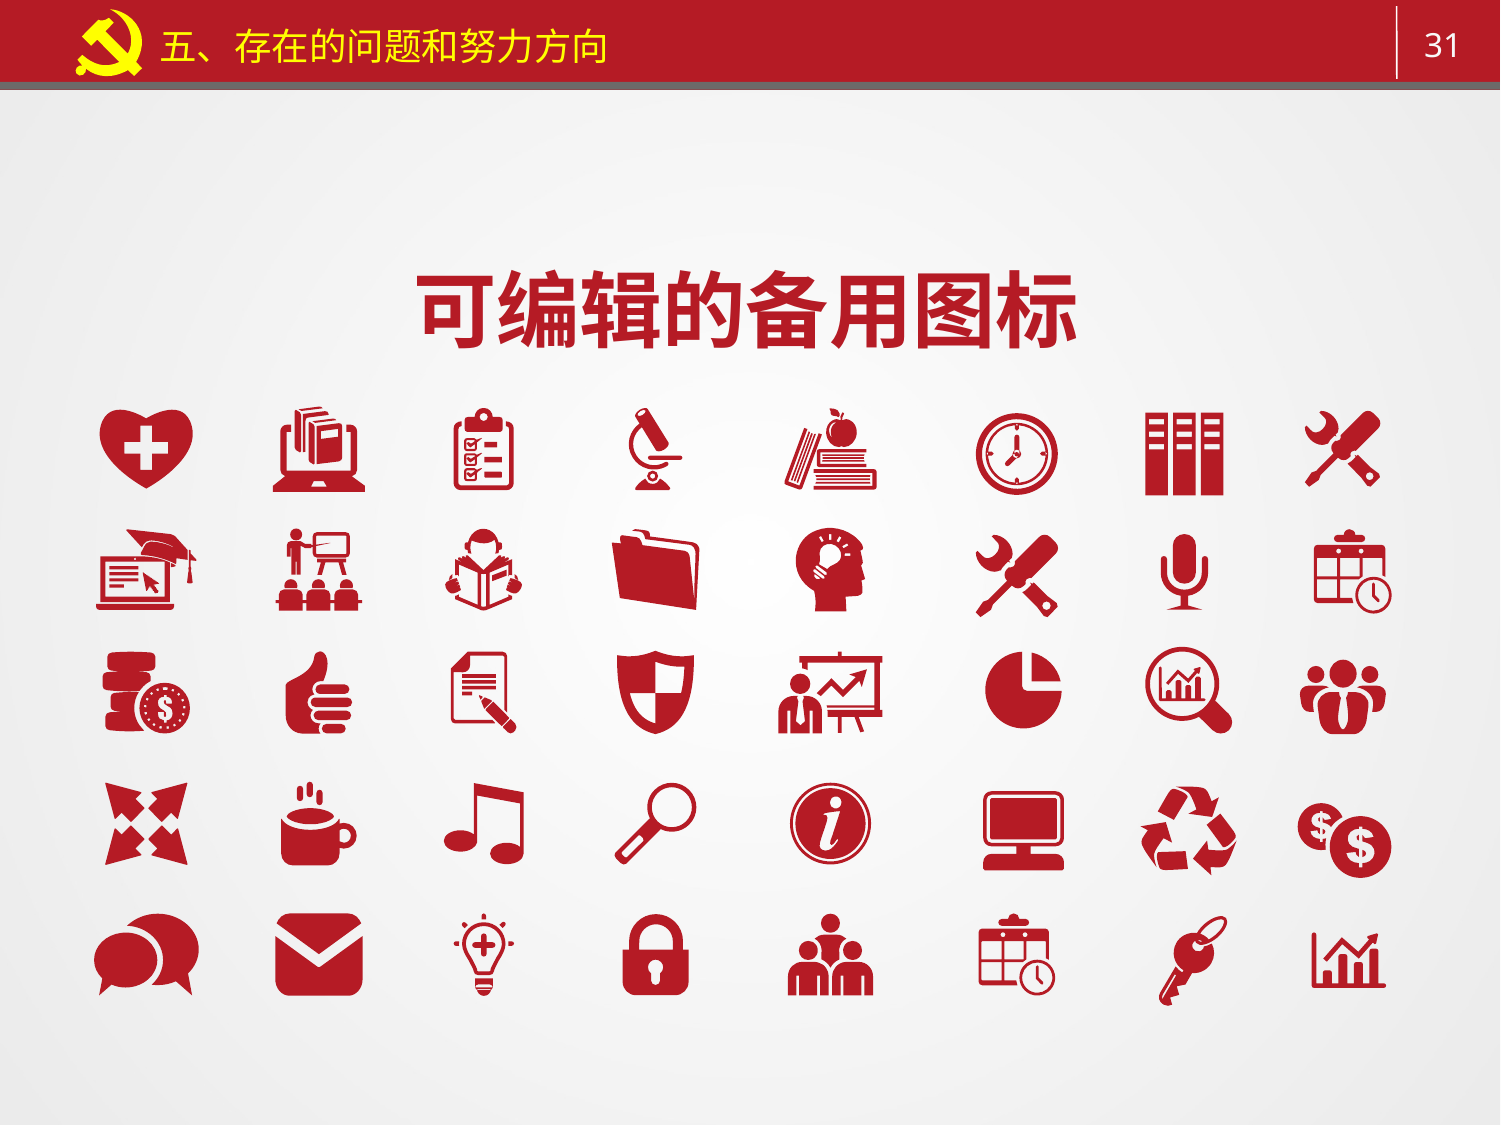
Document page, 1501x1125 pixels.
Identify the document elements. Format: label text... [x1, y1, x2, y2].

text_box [1140, 786, 1237, 876]
text_box [1317, 692, 1369, 735]
text_box [622, 914, 689, 996]
text_box [1329, 659, 1357, 688]
text_box [455, 555, 513, 611]
text_box [148, 782, 188, 822]
text_box [276, 913, 362, 955]
text_box [1160, 556, 1209, 610]
text_box [1173, 412, 1196, 496]
text_box [1313, 544, 1386, 604]
text_box [450, 651, 517, 734]
text_box [1200, 412, 1224, 496]
text_box [316, 789, 323, 806]
text_box [614, 782, 697, 865]
text_box [1307, 665, 1325, 684]
text_box [285, 651, 328, 734]
text_box [975, 534, 1059, 618]
text_box [275, 936, 363, 996]
text_box [453, 421, 514, 491]
text_box [105, 825, 145, 865]
text_box [1297, 803, 1343, 851]
text_box [1172, 534, 1196, 584]
text_box [628, 408, 671, 491]
text_box [275, 579, 363, 611]
text_box [813, 469, 877, 490]
text_box [611, 529, 700, 610]
text_box [272, 424, 365, 492]
text_box [983, 791, 1064, 871]
text_box [1145, 412, 1168, 496]
text_box [1333, 529, 1366, 543]
text_box [826, 408, 857, 448]
text_box [1311, 932, 1387, 988]
text_box [1299, 685, 1329, 712]
text_box [296, 785, 304, 802]
text_box [795, 527, 866, 612]
text_box [475, 978, 493, 996]
text_box [75, 9, 143, 77]
text_box [286, 808, 334, 825]
text_box [313, 710, 352, 721]
text_box [308, 418, 337, 465]
text_box [789, 782, 872, 865]
text_box [506, 574, 522, 594]
text_box [998, 913, 1030, 926]
text_box [790, 673, 811, 694]
text_box [99, 409, 193, 489]
text_box [139, 682, 190, 734]
text_box [978, 928, 1049, 986]
text_box [461, 922, 468, 929]
text_box 五、存在的问题和努力方向 [144, 16, 1090, 76]
text_box [94, 932, 158, 996]
text_box [445, 574, 461, 594]
text_box [1361, 665, 1379, 684]
text_box [1145, 646, 1233, 734]
text_box [464, 528, 503, 554]
text_box [464, 408, 503, 432]
text_box [286, 528, 350, 575]
text_box [1304, 410, 1381, 487]
text_box [814, 934, 847, 968]
text_box [306, 781, 313, 798]
text_box [832, 940, 874, 996]
text_box [481, 913, 487, 920]
picture [0, 0, 1501, 1125]
text_box [316, 423, 343, 465]
text_box [462, 922, 506, 976]
text_box 可编辑的备用图标 [73, 250, 1419, 366]
text_box [1019, 959, 1056, 996]
text_box [820, 913, 840, 933]
text_box [784, 427, 867, 490]
text_box [315, 684, 350, 694]
text_box [647, 455, 683, 460]
text_box [1357, 685, 1386, 712]
text_box [294, 406, 329, 453]
text_box [127, 913, 199, 996]
text_box [148, 825, 188, 865]
text_box [787, 940, 829, 996]
text_box [321, 723, 346, 734]
text_box [799, 651, 883, 733]
text_box [102, 651, 156, 732]
text_box [985, 651, 1062, 729]
text_box [1329, 816, 1392, 878]
text_box [778, 695, 822, 734]
text_box [105, 782, 145, 822]
text_box [443, 783, 524, 865]
text_box [1158, 916, 1228, 1006]
text_box [975, 413, 1058, 495]
text_box [281, 818, 357, 866]
text_box [310, 697, 353, 708]
text_box [499, 921, 506, 928]
text_box [617, 650, 694, 735]
text_box [96, 529, 197, 610]
text_box [1355, 576, 1392, 614]
